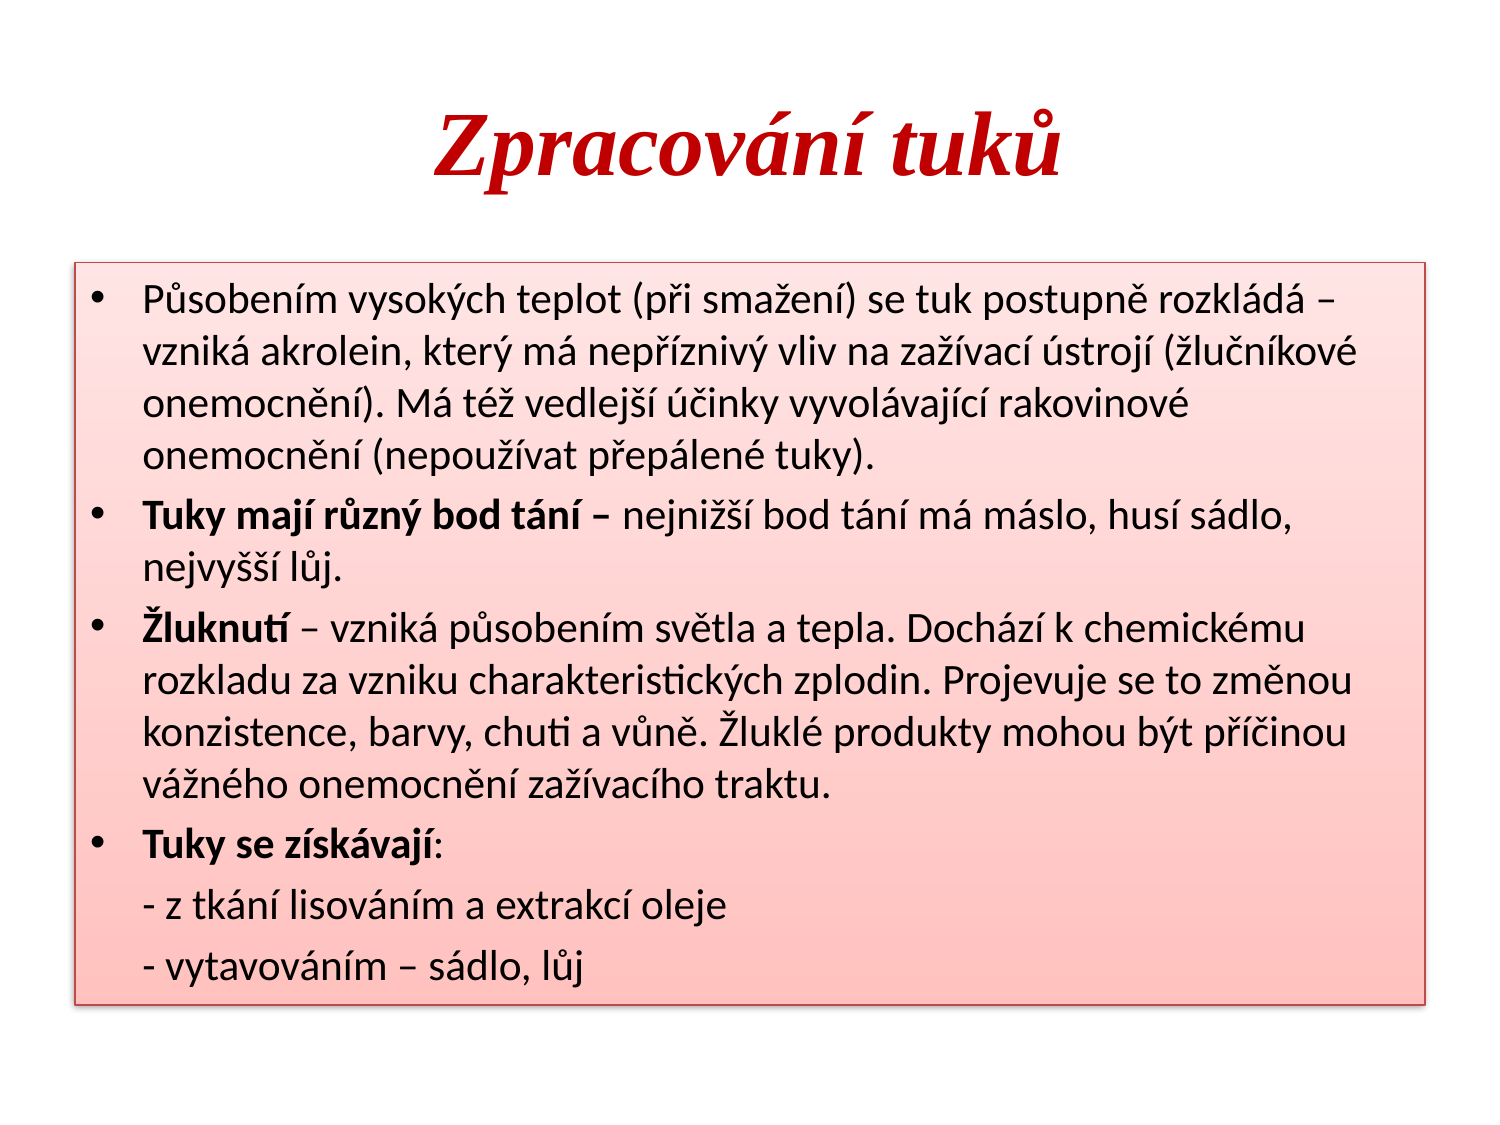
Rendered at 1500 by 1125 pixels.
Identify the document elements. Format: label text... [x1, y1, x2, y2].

list Působením vysokých teplot (při smažení) se tuk postupně rozkládá – vzniká akrolein, který má nepříznivý vliv na zažívací ústrojí (žlučníkové onemocnění). Má též vedlejší účinky vyvolávající rakovinové onemocnění (nepoužívat přepálené tuky). Tuky mají různý bod tání – nejnižší bod tání má máslo, husí sádlo, nejvyšší lůj. Žluknutí – vzniká působením světla a tepla. Dochází k chemickému rozkladu za vzniku charakteristických zplodin. Projevuje se to změnou konzistence, barvy, chuti a vůně. Žluklé produkty mohou být příčinou vážného onemocnění zažívacího traktu. Tuky se získávají: - z tkání lisováním a extrakcí oleje - vytavováním – sádlo, lůj [74, 262, 1426, 1006]
title Zpracování tuků [75, 45, 1425, 233]
